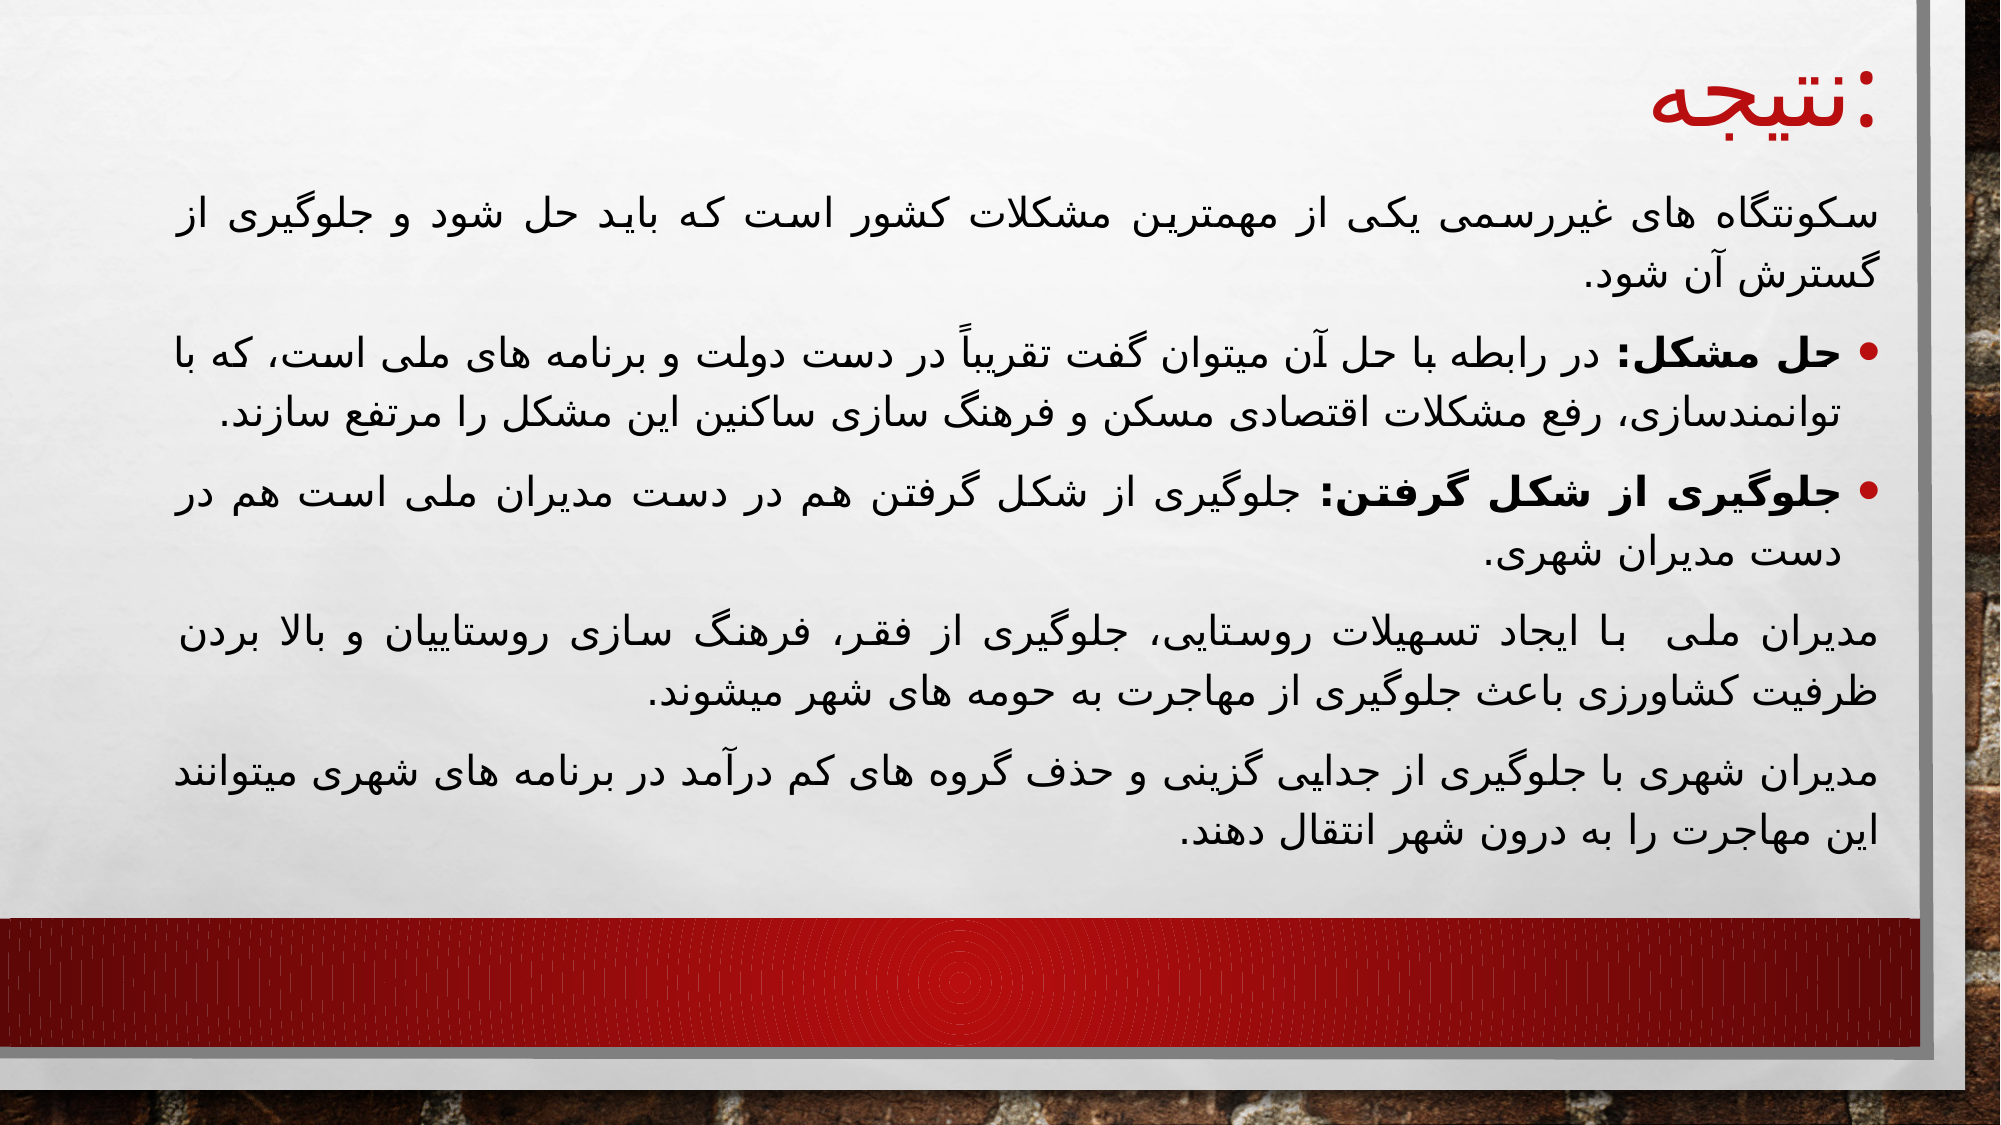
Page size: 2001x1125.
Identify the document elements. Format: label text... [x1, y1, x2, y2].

picture [0, 0, 2000, 1125]
title نتیجه: [189, 0, 1895, 169]
list سکونتگاه های غیررسمی یکی از مهمترین مشکلات کشور است که باید حل شود و جلوگیری از گسترش آن شود. حل مشکل: در رابطه با حل آن میتوان گفت تقریباً در دست دولت و برنامه های ملی است، که با توانمندسازی، رفع مشکلات اقتصادی مسکن و فرهنگ سازی ساکنین این مشکل را مرتفع سازند. جلوگیری از شکل گرفتن: جلوگیری از شکل گرفتن هم در دست مدیران ملی است هم در دست مدیران شهری. مدیران ملی با ایجاد تسهیلات روستایی، جلوگیری از فقر، فرهنگ سازی روستاییان و بالا بردن ظرفیت کشاورزی باعث جلوگیری از مهاجرت به حومه های شهر میشوند. مدیران شهری با جلوگیری از جدایی گزینی و حذف گروه های کم درآمد در برنامه های شهری میتوانند این مهاجرت را به درون شهر انتقال دهند. [157, 169, 1895, 924]
